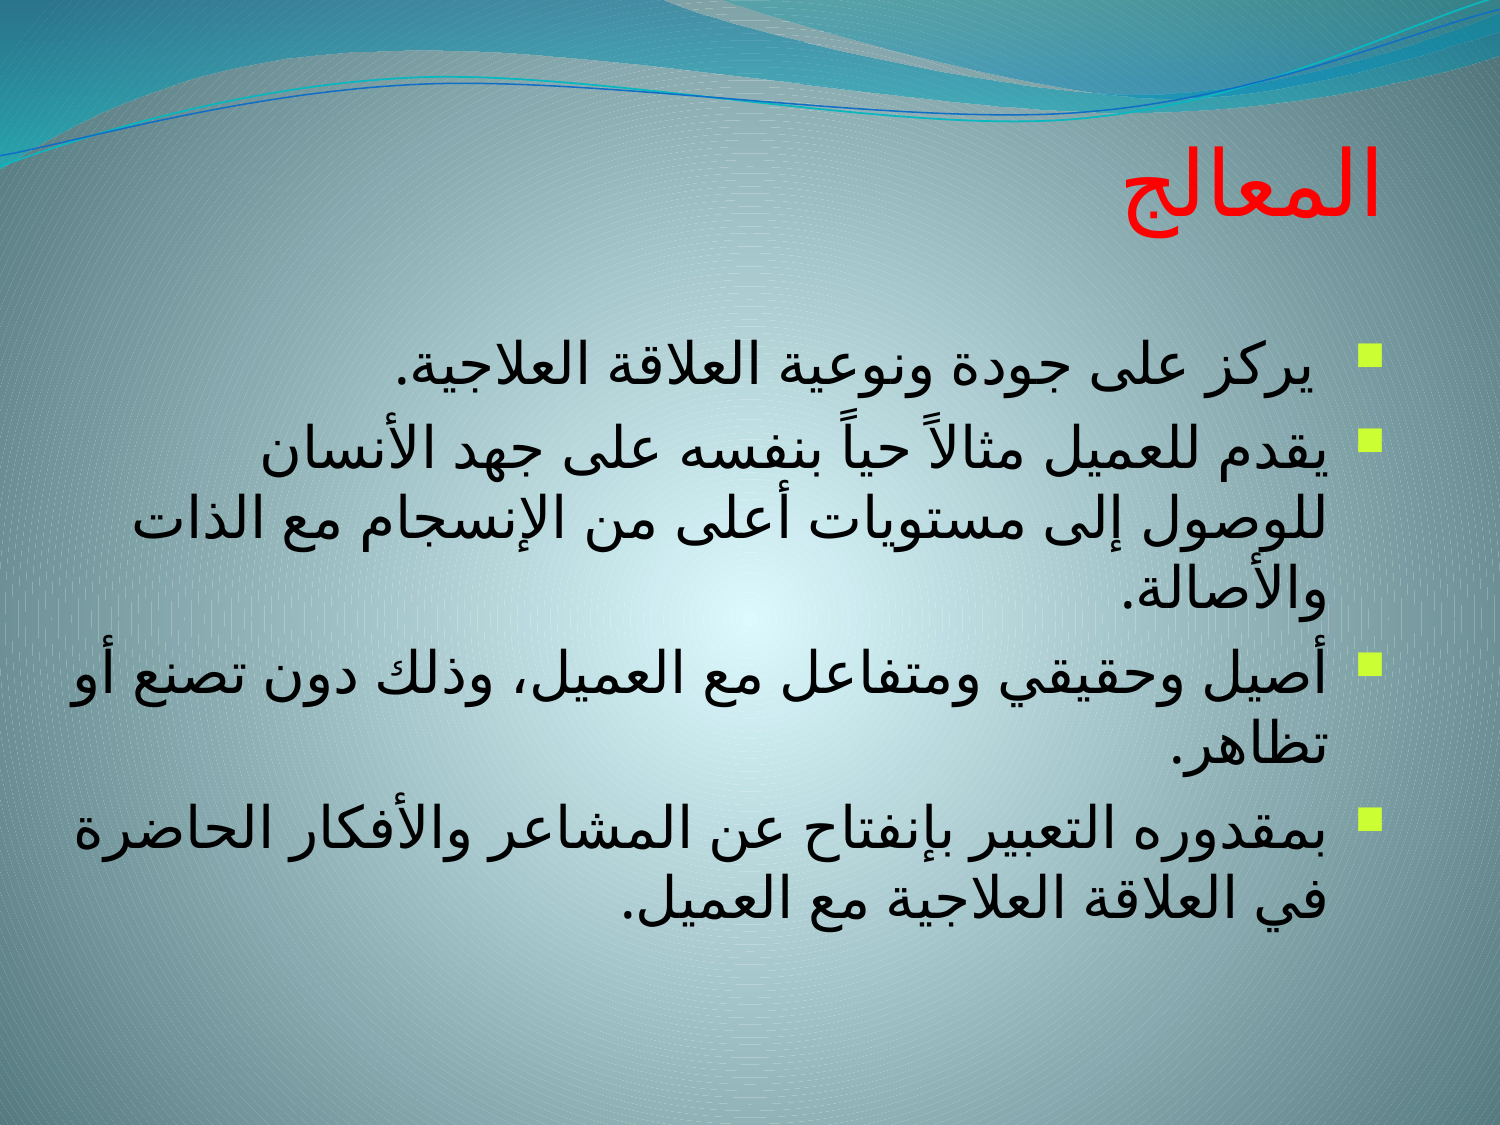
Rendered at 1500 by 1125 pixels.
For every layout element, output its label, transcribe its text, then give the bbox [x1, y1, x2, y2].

text_box يركز على جودة ونوعية العلاقة العلاجية. يقدم للعميل مثالاً حياً بنفسه على جهد الأنسان للوصول إلى مستويات أعلى من الإنسجام مع الذات والأصالة. أصيل وحقيقي ومتفاعل مع العميل، وذلك دون تصنع أو تظاهر. بمقدوره التعبير بإنفتاح عن المشاعر والأفكار الحاضرة في العلاقة العلاجية مع العميل. [53, 318, 1401, 994]
text_box [49, 1017, 875, 1063]
text_box المعالج [52, 117, 1401, 243]
